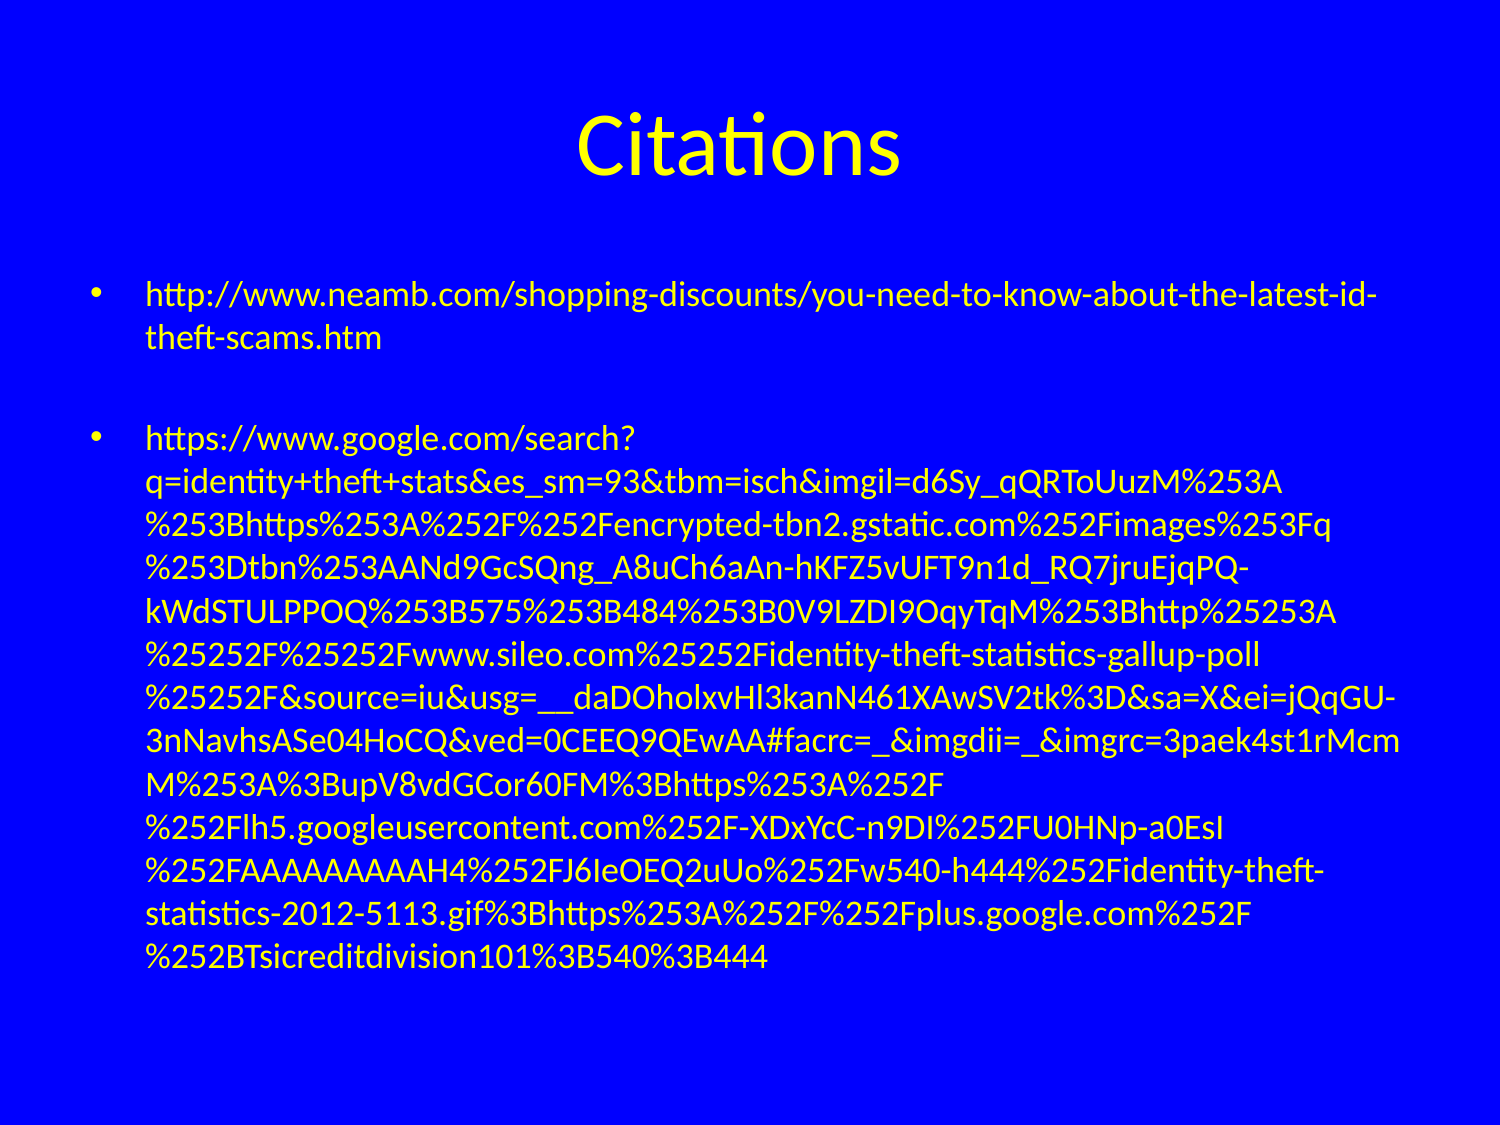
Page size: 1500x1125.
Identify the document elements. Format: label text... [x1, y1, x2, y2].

title Citations [75, 45, 1425, 233]
list http://www.neamb.com/shopping-discounts/you-need-to-know-about-the-latest-id-theft-scams.htm https://www.google.com/search?q=identity+theft+stats&es_sm=93&tbm=isch&imgil=d6Sy_qQRToUuzM%253A%253Bhttps%253A%252F%252Fencrypted-tbn2.gstatic.com%252Fimages%253Fq%253Dtbn%253AANd9GcSQng_A8uCh6aAn-hKFZ5vUFT9n1d_RQ7jruEjqPQ-kWdSTULPPOQ%253B575%253B484%253B0V9LZDI9OqyTqM%253Bhttp%25253A%25252F%25252Fwww.sileo.com%25252Fidentity-theft-statistics-gallup-poll%25252F&source=iu&usg=__daDOholxvHl3kanN461XAwSV2tk%3D&sa=X&ei=jQqGU-3nNavhsASe04HoCQ&ved=0CEEQ9QEwAA#facrc=_&imgdii=_&imgrc=3paek4st1rMcmM%253A%3BupV8vdGCor60FM%3Bhttps%253A%252F%252Flh5.googleusercontent.com%252F-XDxYcC-n9DI%252FU0HNp-a0EsI%252FAAAAAAAAAH4%252FJ6IeOEQ2uUo%252Fw540-h444%252Fidentity-theft-statistics-2012-5113.gif%3Bhttps%253A%252F%252Fplus.google.com%252F%252BTsicreditdivision101%3B540%3B444 [75, 262, 1425, 1005]
